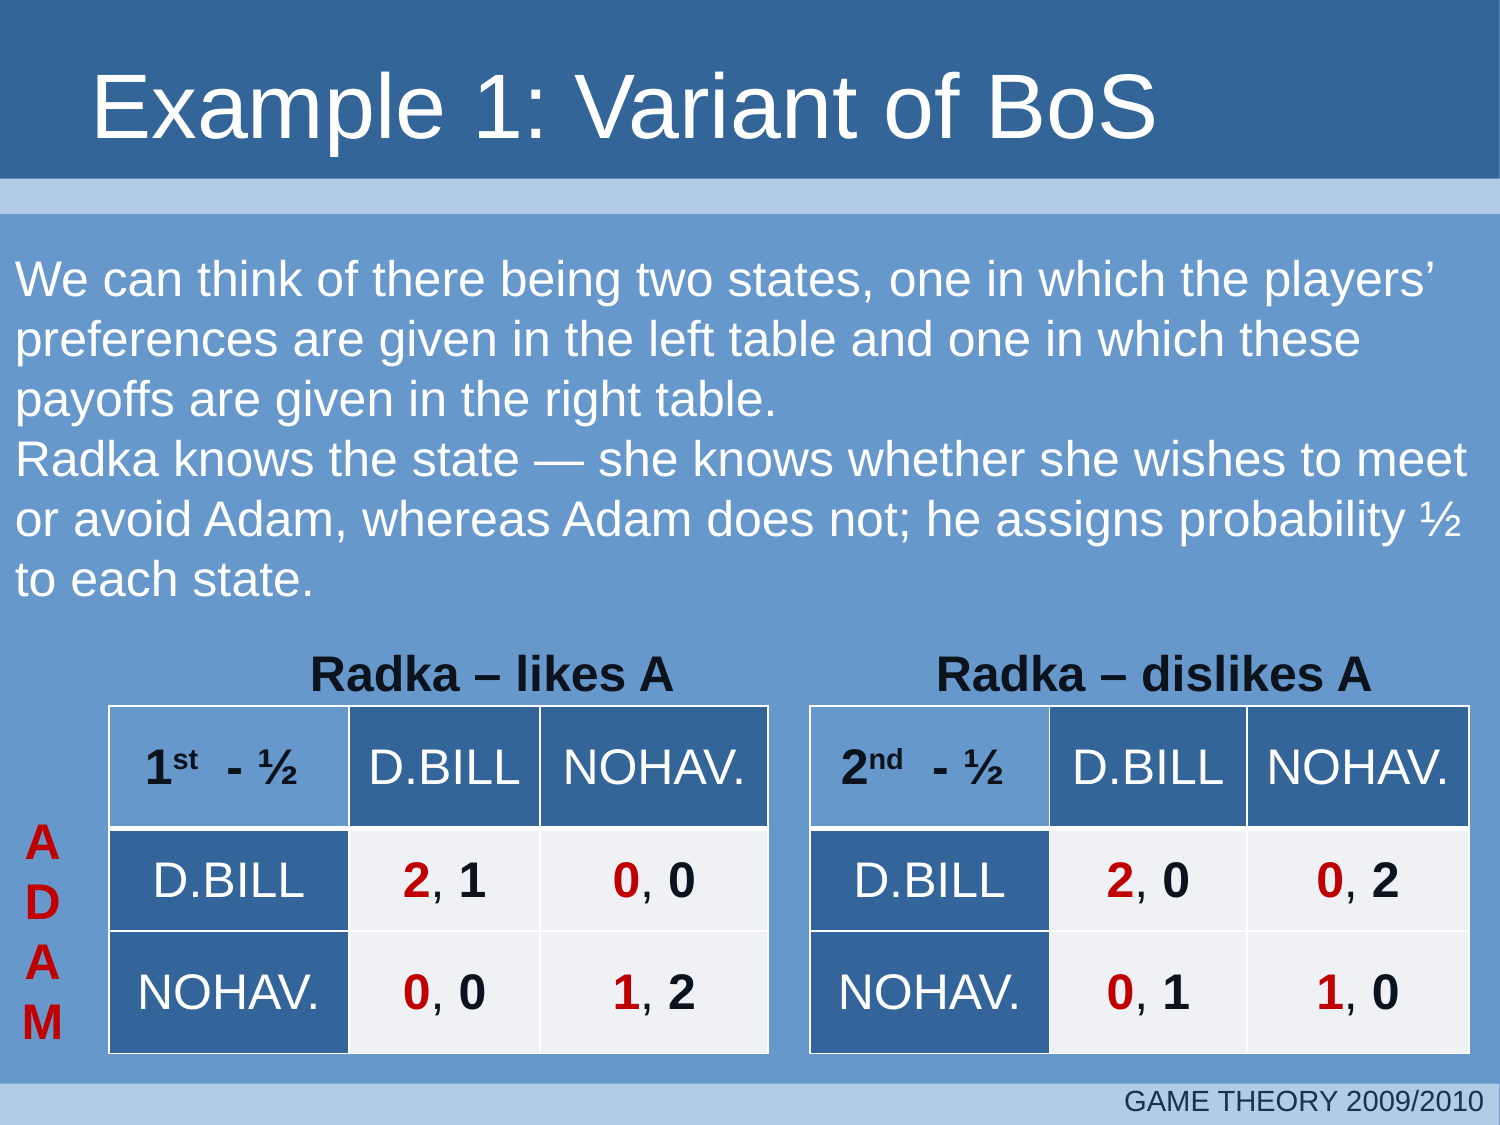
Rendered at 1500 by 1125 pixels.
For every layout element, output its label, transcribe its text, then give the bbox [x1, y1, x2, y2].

title Example 1: Variant of BoS [74, 42, 1436, 162]
table_header D.BILL [1050, 707, 1246, 826]
text_box Radka – likes A [288, 634, 697, 710]
table_header 2nd - ½ [811, 707, 1049, 826]
table_cell 1, 0 [1248, 932, 1468, 1053]
table_cell 0, 2 [1248, 831, 1468, 930]
table_cell D.BILL [811, 831, 1049, 930]
table_cell 1, 2 [541, 932, 767, 1053]
table_cell NOHAV. [811, 932, 1049, 1053]
table_cell 2, 0 [1050, 831, 1246, 930]
table_header NOHAV. [1248, 707, 1468, 826]
table_header NOHAV. [541, 707, 767, 826]
text_box GAME THEORY 2009/2010 [1109, 1075, 1500, 1125]
table_cell NOHAV. [110, 932, 348, 1053]
table_cell D.BILL [110, 831, 348, 930]
table_cell 0, 1 [1050, 932, 1246, 1053]
table_cell 0, 0 [541, 831, 767, 930]
text_box Radka – dislikes A [917, 634, 1391, 705]
text_box We can think of there being two states, one in which the players’ preferences are given in the left table and one in which these payoffs are given in the right table. Radka knows the state — she knows whether she wishes to meet or avoid Adam, whereas Adam does not; he assigns probability ½ to each state. [0, 238, 1500, 614]
table_cell 0, 0 [350, 932, 539, 1053]
table_cell 2, 1 [350, 831, 539, 930]
table_header D.BILL [350, 710, 539, 826]
text_box ADAM [0, 802, 86, 1057]
table_header 1st - ½ [110, 707, 348, 826]
